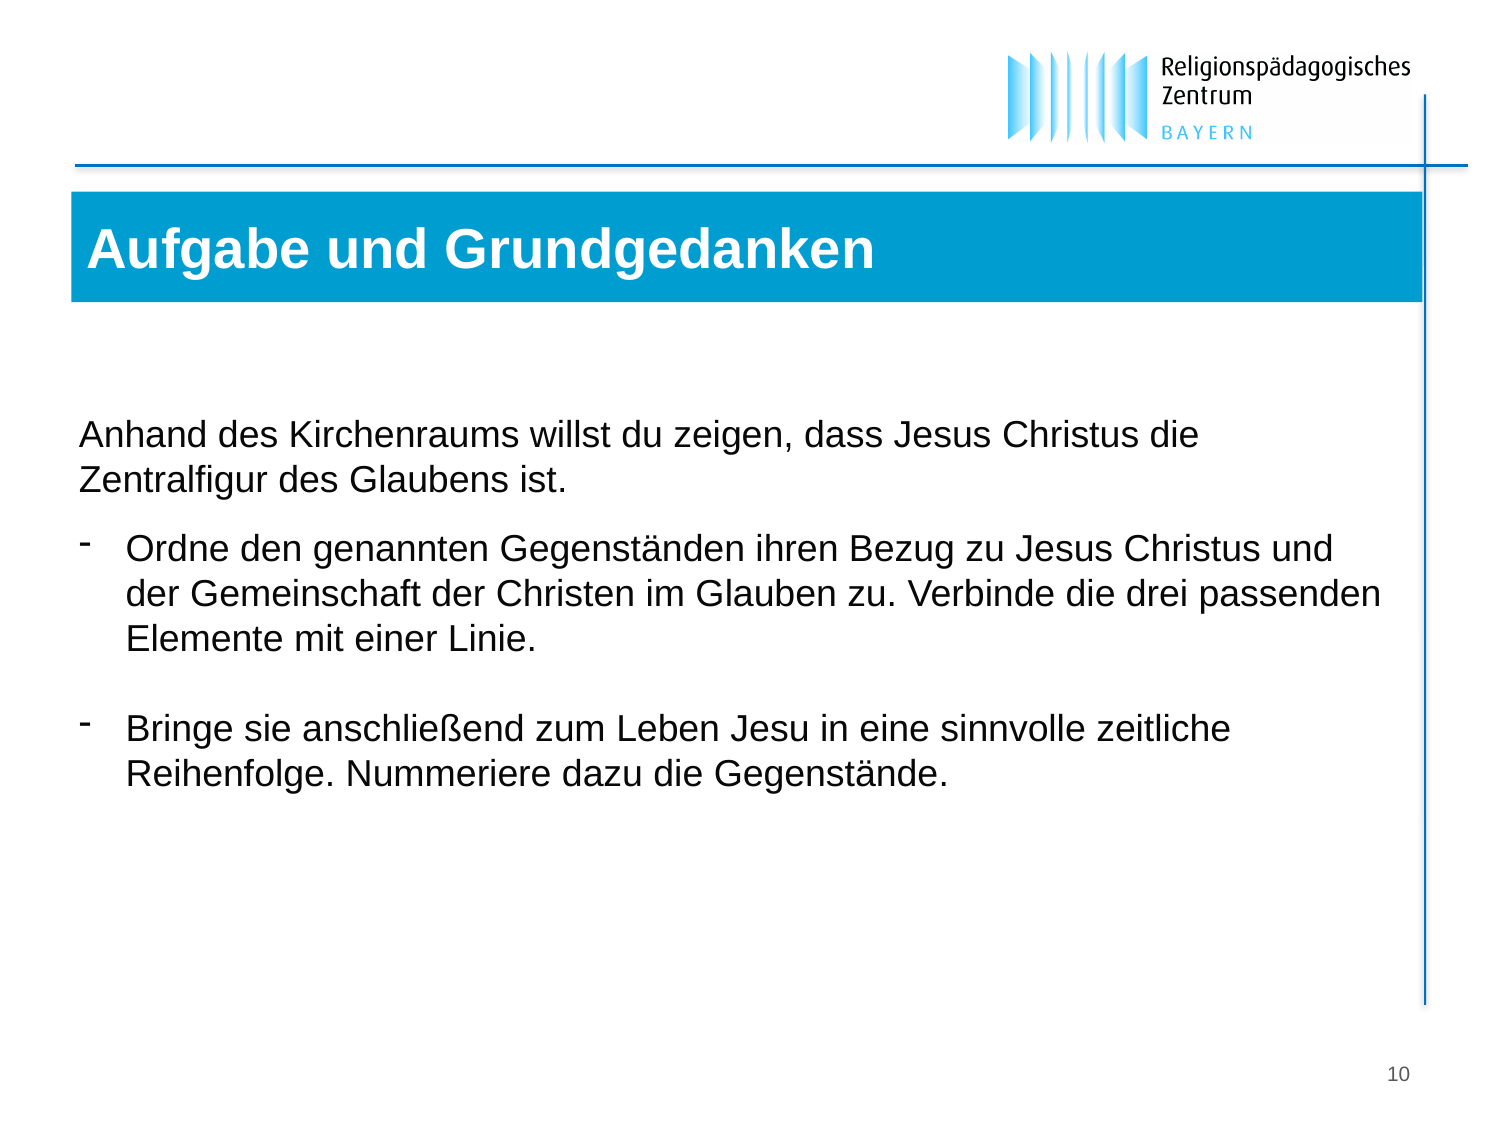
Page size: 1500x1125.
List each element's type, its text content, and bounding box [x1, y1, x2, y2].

list Aufgabe und Grundgedanken [71, 191, 1423, 303]
slide_number 10 [1074, 1042, 1425, 1103]
picture [1008, 51, 1410, 143]
text_box Anhand des Kirchenraums willst du zeigen, dass Jesus Christus die Zentralfigur des Glaubens ist. Ordne den genannten Gegenständen ihren Bezug zu Jesus Christus und der Gemeinschaft der Christen im Glauben zu. Verbinde die drei passenden Elemente mit einer Linie. Bringe sie anschließend zum Leben Jesu in eine sinnvolle zeitliche Reihenfolge. Nummeriere dazu die Gegenstände. [71, 402, 1395, 802]
